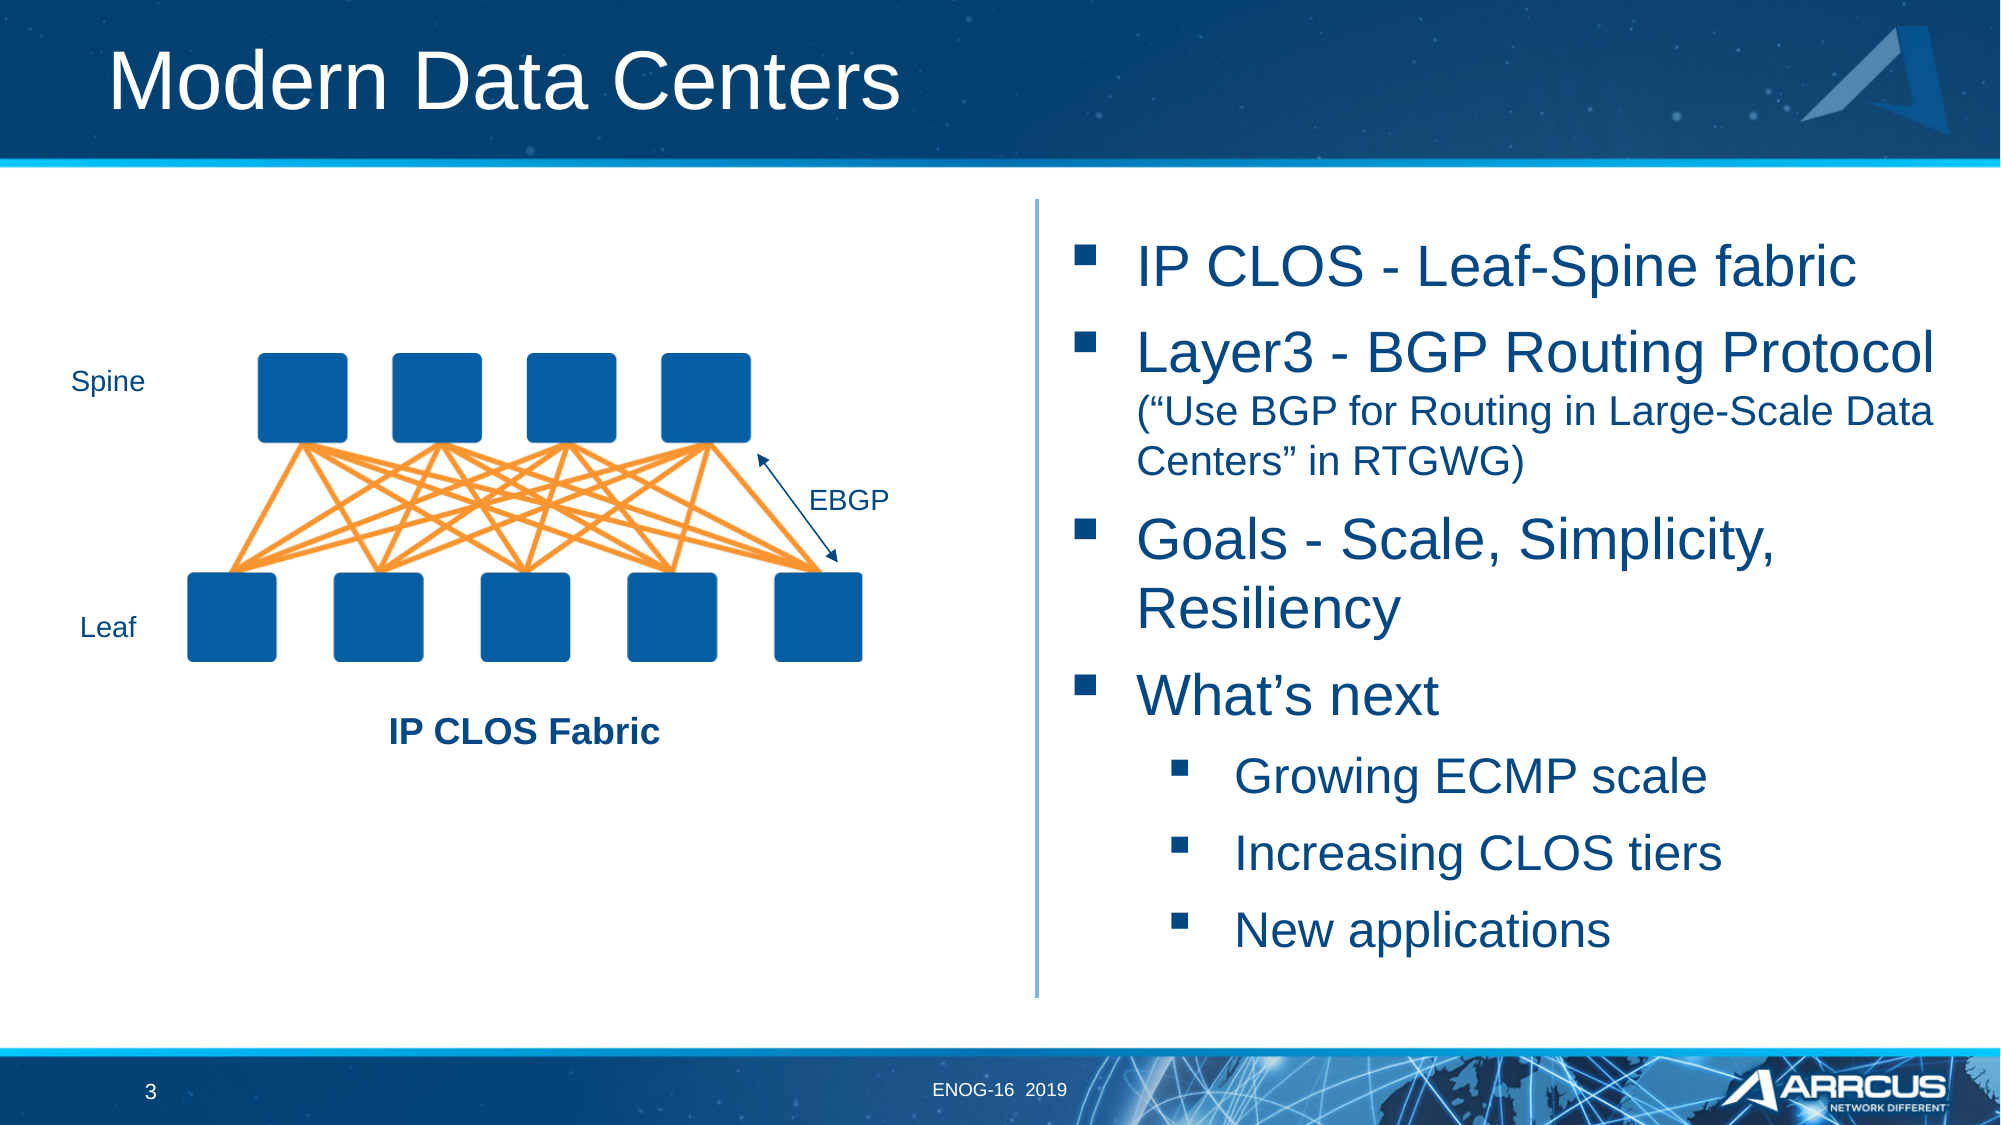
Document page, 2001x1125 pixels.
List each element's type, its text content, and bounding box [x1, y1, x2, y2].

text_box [757, 453, 839, 563]
title Modern Data Centers [99, 13, 1901, 135]
text_box IP CLOS Fabric [362, 703, 687, 764]
picture [0, 0, 2001, 162]
text_box Spine [33, 353, 184, 414]
picture [0, 1055, 2001, 1125]
list IP CLOS - Leaf-Spine fabric Layer3 - BGP Routing Protocol (“Use BGP for Routing in Large-Scale Data Centers” in RTGWG) Goals - Scale, Simplicity, Resiliency What’s next Growing ECMP scale Increasing CLOS tiers New applications [1053, 219, 1966, 991]
text_box EBGP [867, 472, 925, 533]
text_box Leaf [33, 599, 182, 660]
footer ENOG-16 2019 [662, 1060, 1338, 1121]
picture [0, 165, 2001, 1051]
slide_number 3 [95, 1060, 173, 1121]
